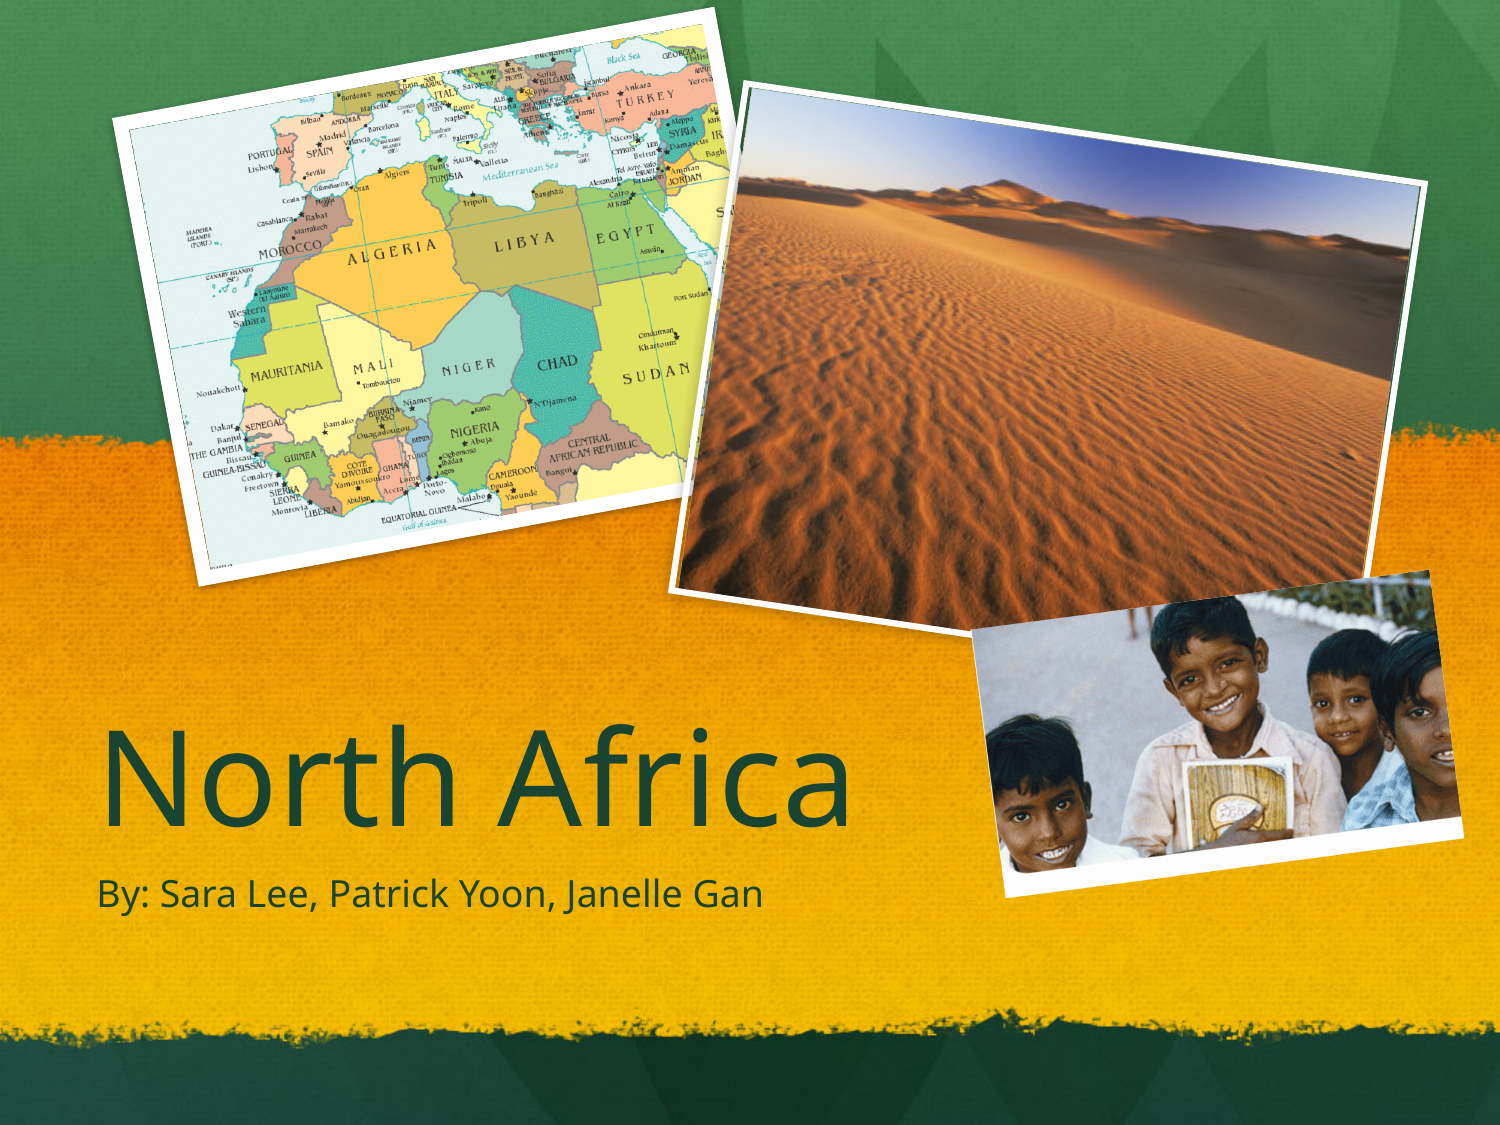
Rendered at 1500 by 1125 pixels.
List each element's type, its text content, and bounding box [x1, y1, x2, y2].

subtitle By: Sara Lee, Patrick Yoon, Janelle Gan [81, 862, 1263, 1025]
title North Africa [81, 514, 975, 861]
picture [0, 0, 1500, 1125]
